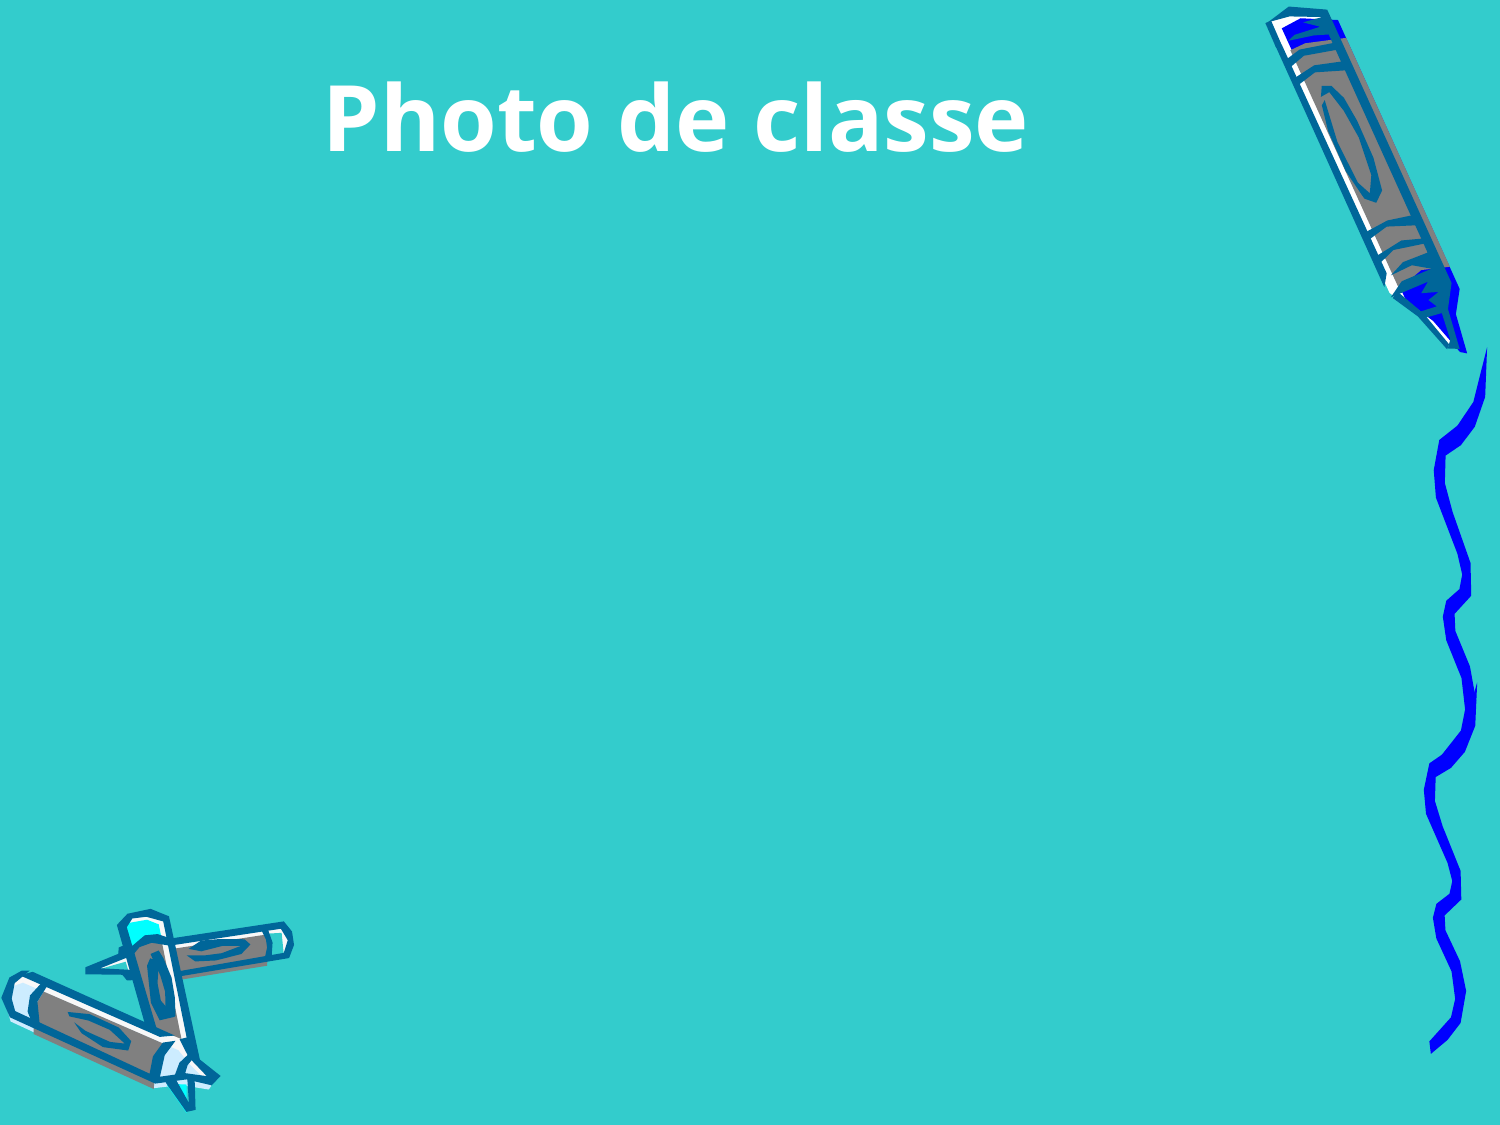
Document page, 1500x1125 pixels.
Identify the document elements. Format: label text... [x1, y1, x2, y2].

title Photo de classe [112, 24, 1240, 288]
